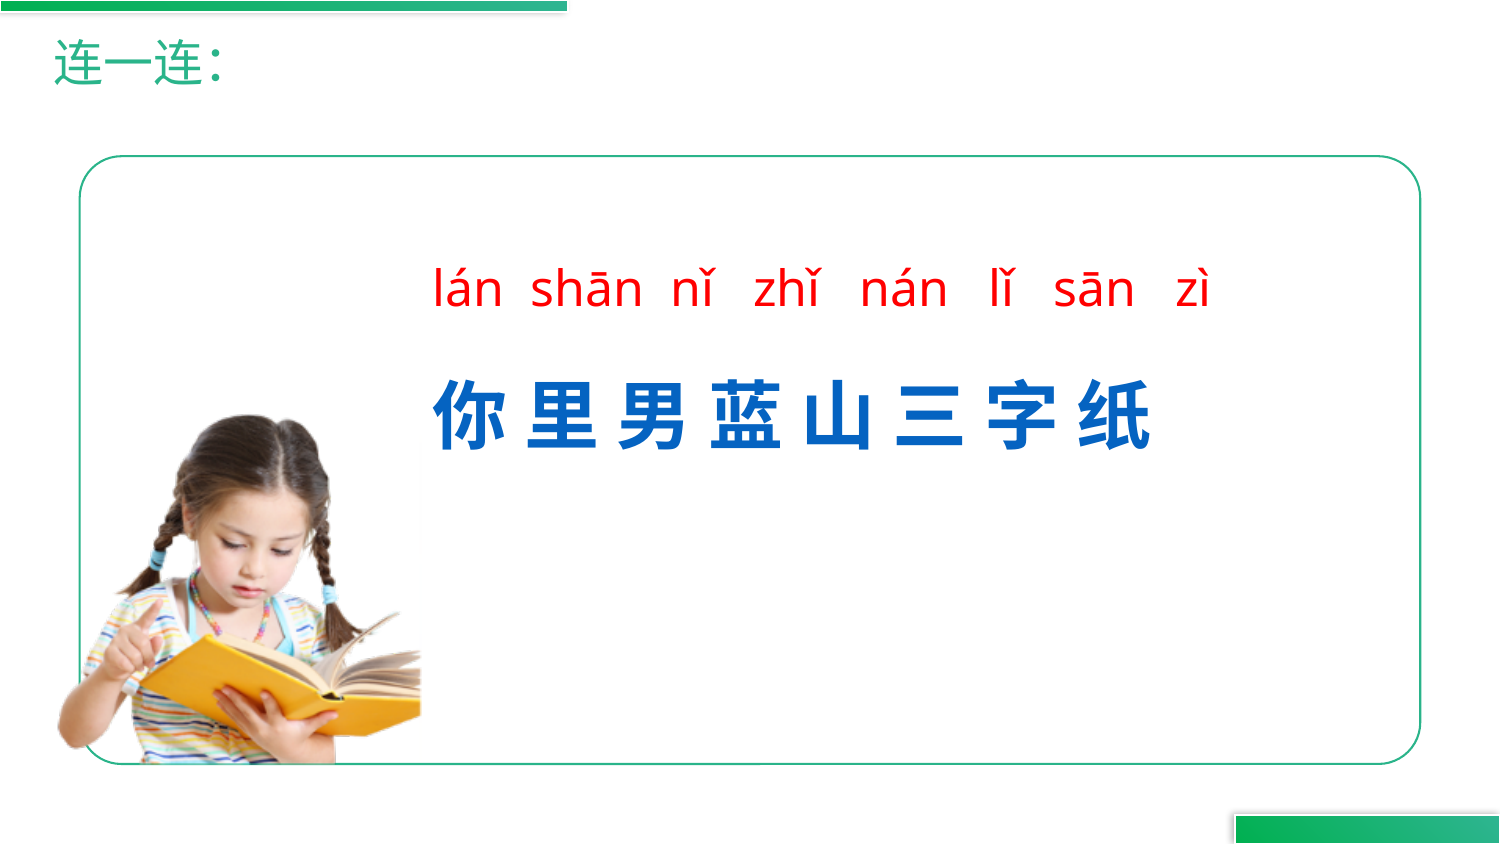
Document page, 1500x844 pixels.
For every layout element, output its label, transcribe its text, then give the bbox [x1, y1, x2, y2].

list 连一连： [41, 32, 382, 94]
text_box 你 里 男 蓝 山 三 字 纸 [421, 373, 1397, 489]
text_box lán shān nǐ zhǐ nán lǐ sān zì [421, 250, 1380, 322]
picture [41, 399, 422, 765]
